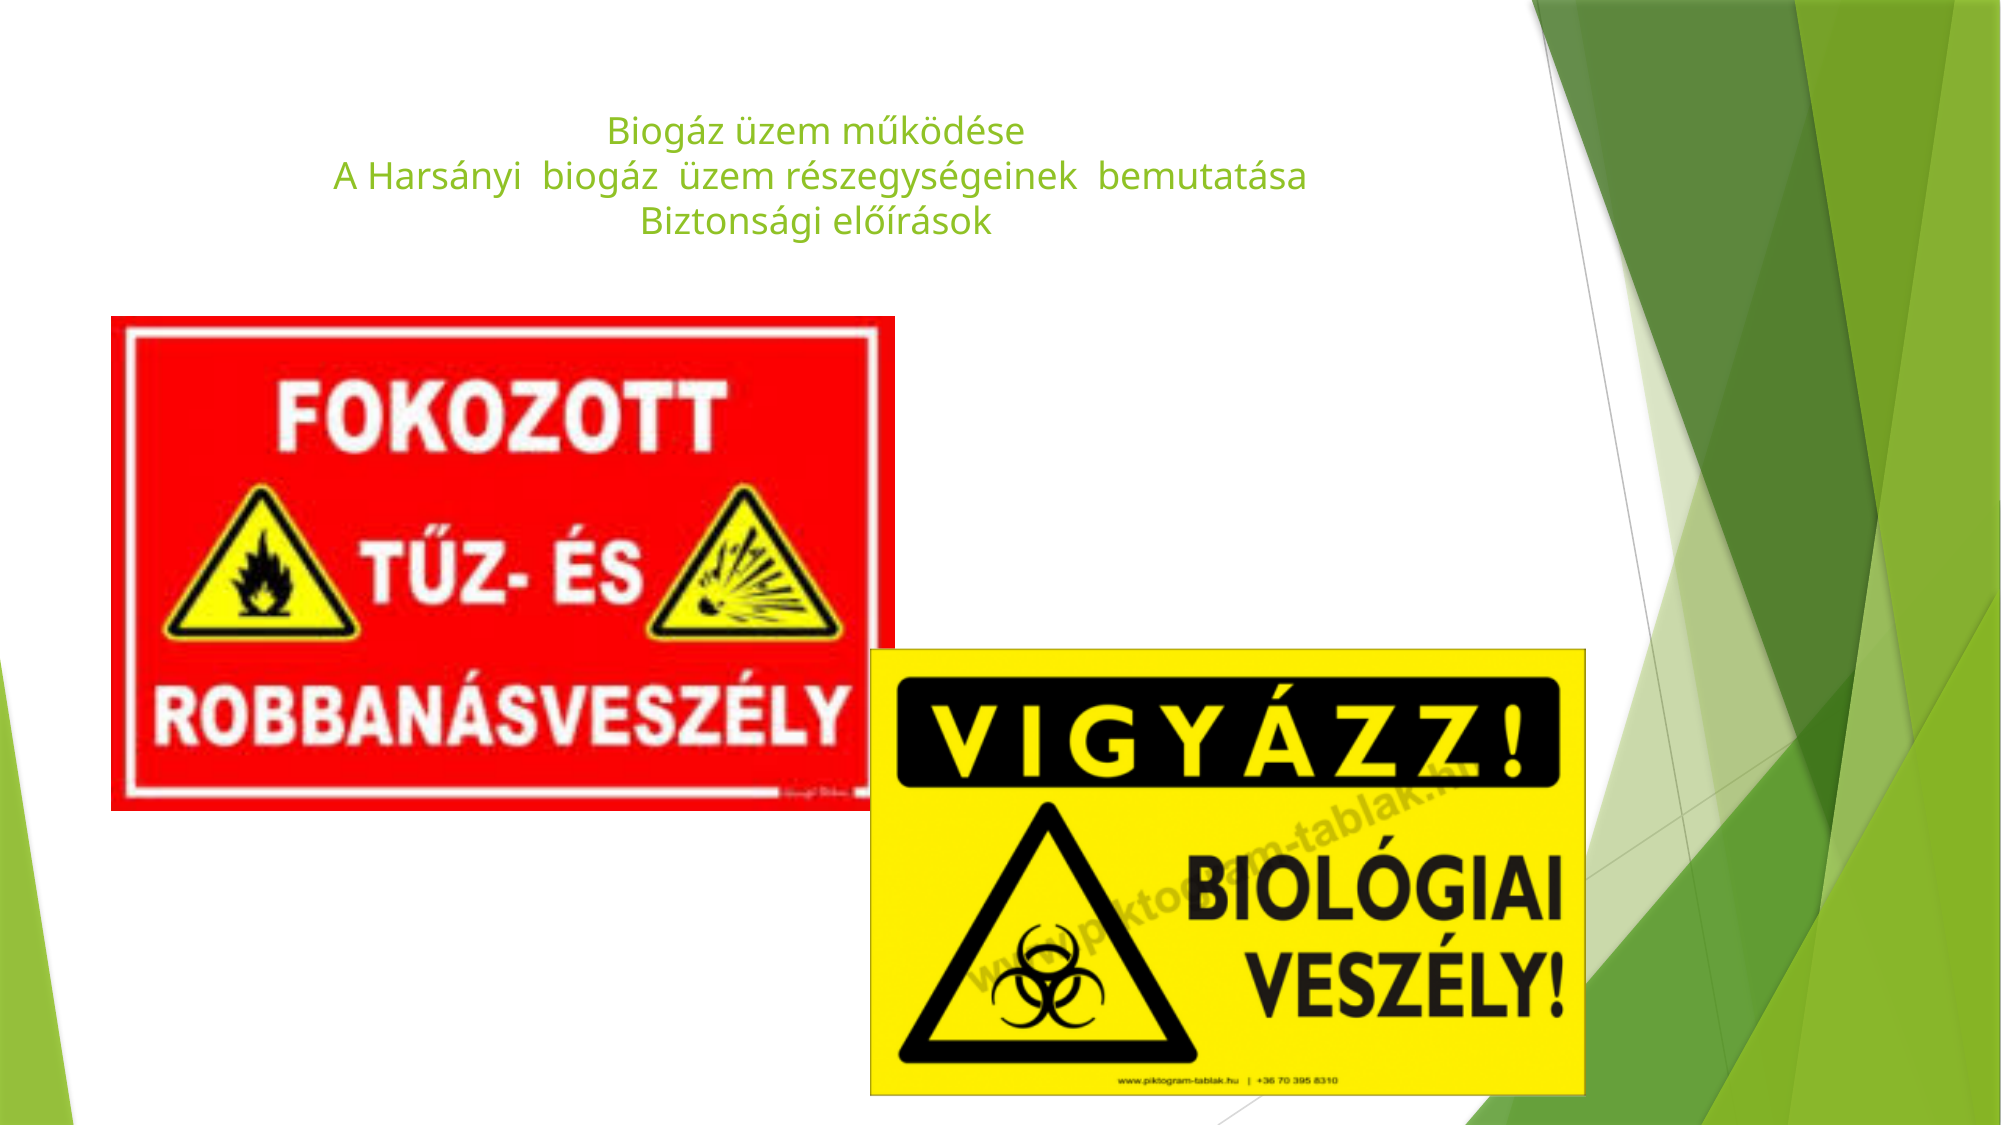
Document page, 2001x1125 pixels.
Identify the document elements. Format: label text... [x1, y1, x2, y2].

picture [869, 513, 1587, 1125]
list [110, 316, 895, 811]
title Biogáz üzem működése A Harsányi biogáz üzem részegységeinek bemutatása Biztonsági előírások [111, 99, 1522, 317]
